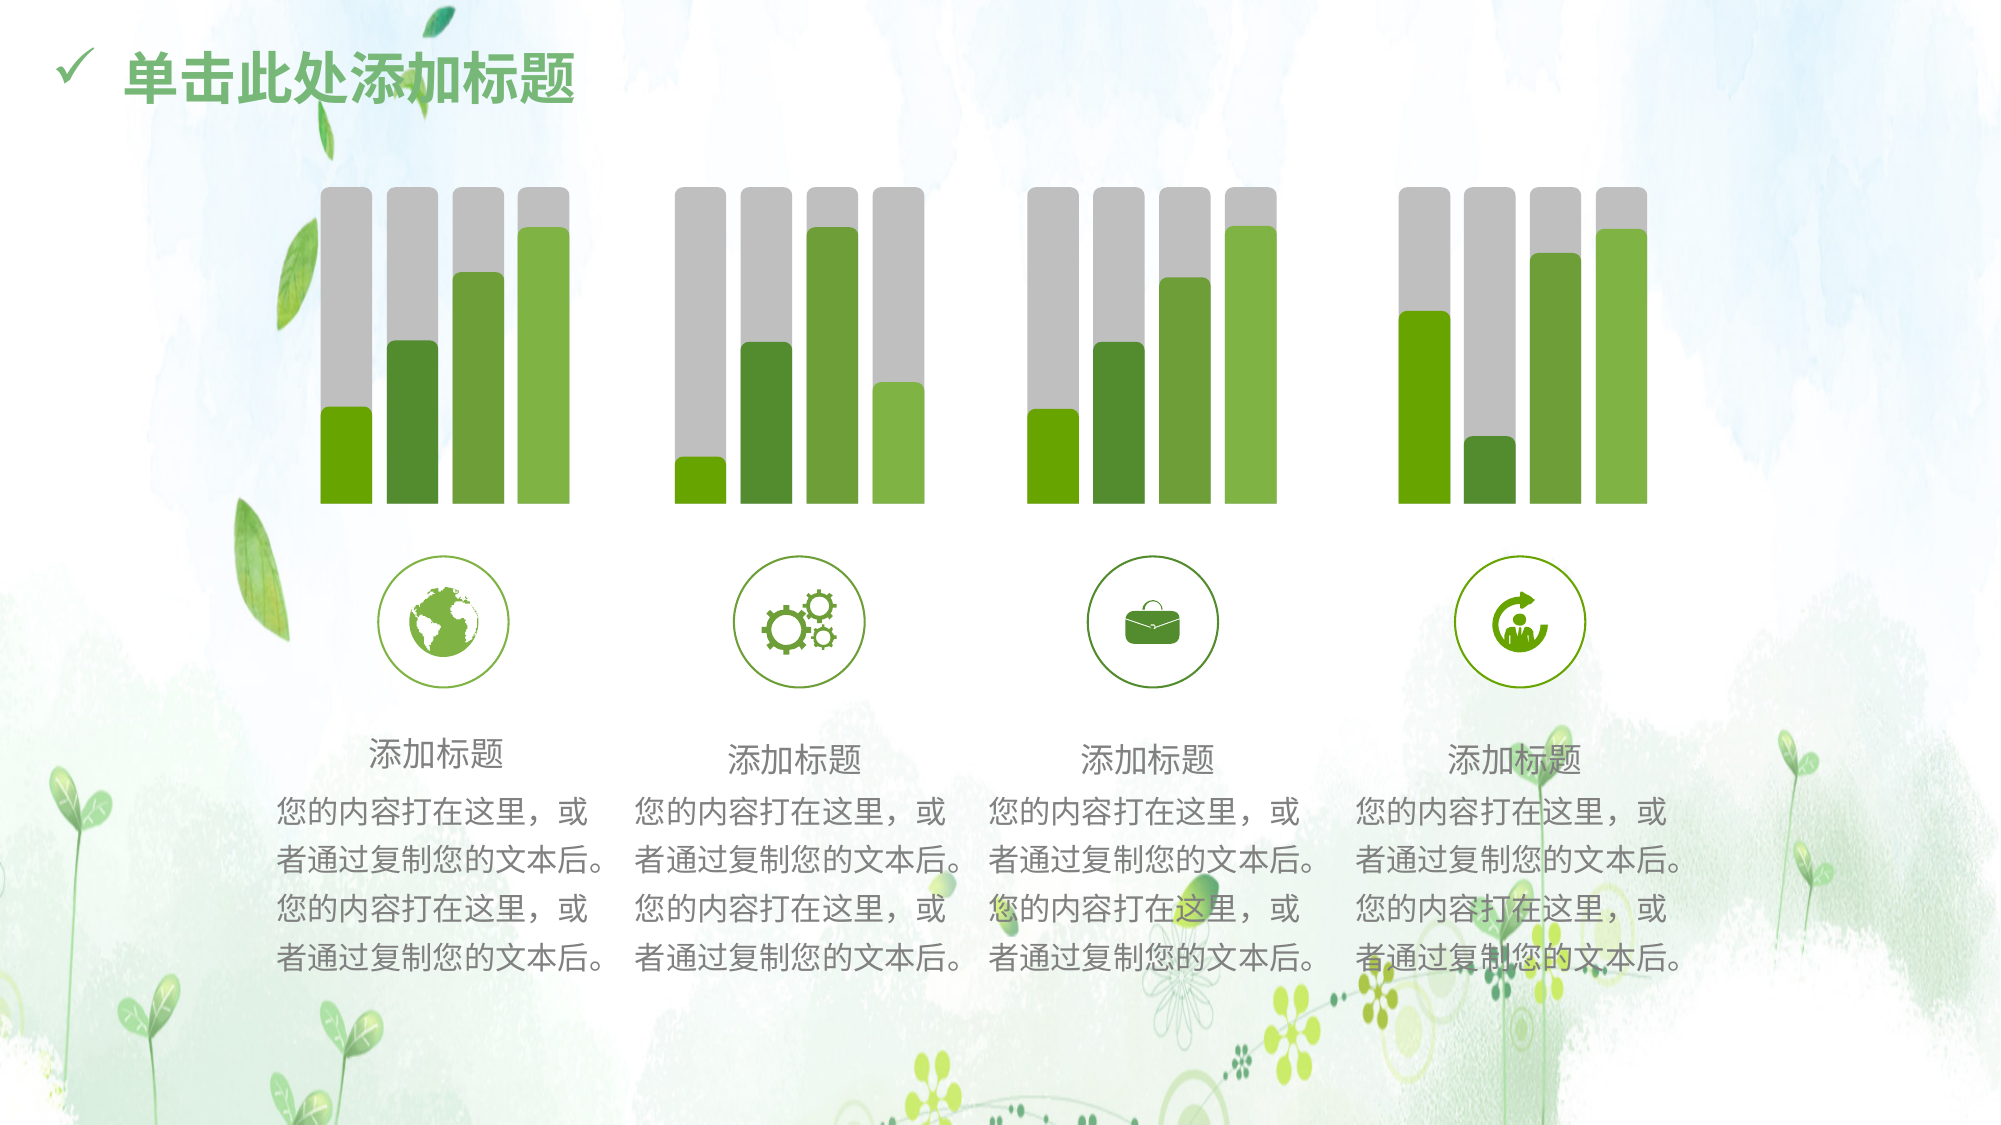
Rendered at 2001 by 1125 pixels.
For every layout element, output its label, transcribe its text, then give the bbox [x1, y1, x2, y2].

text_box [674, 456, 727, 504]
text_box [806, 187, 859, 234]
text_box 您的内容打在这里，或者通过复制您的文本后。您的内容打在这里，或者通过复制您的文本后。 [618, 772, 972, 984]
picture [0, 0, 2001, 1125]
text_box 添加标题 [353, 706, 662, 777]
text_box [1398, 310, 1451, 504]
text_box [1455, 556, 1586, 688]
text_box [1093, 341, 1145, 504]
text_box [517, 227, 570, 504]
text_box [1027, 408, 1079, 504]
text_box [1159, 187, 1211, 282]
title 单击此处添加标题 [36, 43, 1762, 120]
text_box [1224, 225, 1277, 504]
text_box [674, 187, 727, 464]
text_box 添加标题 [1064, 712, 1374, 783]
text_box [1492, 591, 1548, 653]
text_box [1398, 187, 1451, 317]
text_box [806, 227, 859, 504]
text_box [740, 187, 793, 349]
text_box 您的内容打在这里，或者通过复制您的文本后。您的内容打在这里，或者通过复制您的文本后。 [260, 772, 618, 984]
text_box [1159, 277, 1211, 504]
text_box [517, 187, 570, 234]
text_box [1027, 187, 1079, 413]
text_box [733, 556, 865, 688]
text_box [1463, 187, 1516, 443]
text_box [761, 589, 837, 655]
text_box [409, 586, 479, 657]
text_box [1595, 228, 1648, 504]
text_box [452, 187, 505, 279]
text_box [320, 187, 373, 414]
text_box [1529, 187, 1582, 260]
text_box [320, 406, 373, 504]
text_box [1529, 252, 1582, 504]
text_box [1595, 187, 1648, 236]
text_box [452, 272, 505, 504]
text_box [1125, 600, 1180, 644]
text_box [872, 187, 925, 389]
text_box [872, 382, 925, 504]
text_box [1087, 556, 1219, 688]
text_box [1224, 187, 1277, 234]
text_box [378, 556, 509, 688]
text_box [386, 187, 439, 348]
text_box [386, 340, 439, 504]
text_box 添加标题 [711, 712, 1020, 783]
text_box 您的内容打在这里，或者通过复制您的文本后。您的内容打在这里，或者通过复制您的文本后。 [1339, 772, 1705, 984]
text_box [1463, 436, 1516, 504]
text_box [1093, 187, 1145, 347]
text_box [740, 341, 793, 504]
text_box 添加标题 [1431, 712, 1741, 783]
text_box 您的内容打在这里，或者通过复制您的文本后。您的内容打在这里，或者通过复制您的文本后。 [972, 772, 1338, 984]
